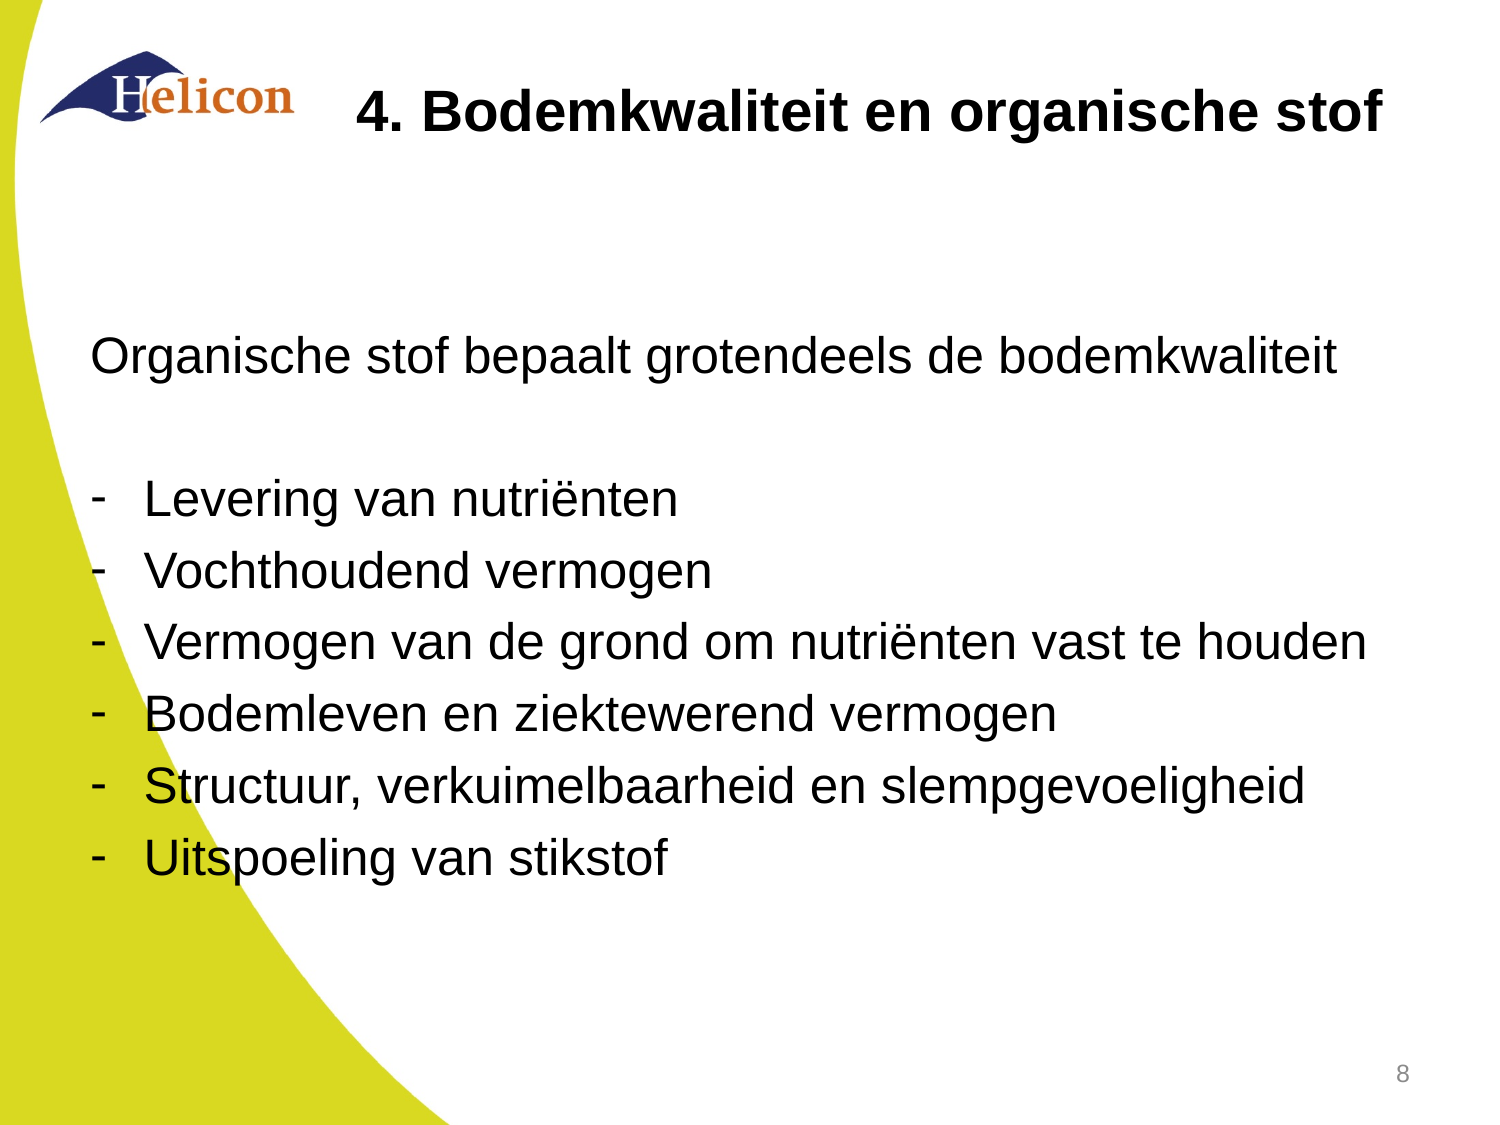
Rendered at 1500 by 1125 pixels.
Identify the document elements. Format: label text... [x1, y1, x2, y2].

list Organische stof bepaalt grotendeels de bodemkwaliteit Levering van nutriënten Vochthoudend vermogen Vermogen van de grond om nutriënten vast te houden Bodemleven en ziektewerend vermogen Structuur, verkuimelbaarheid en slempgevoeligheid Uitspoeling van stikstof [75, 314, 1400, 990]
picture [0, 0, 1500, 1125]
slide_number 8 [1074, 1042, 1425, 1103]
title 4. Bodemkwaliteit en organische stof [324, 54, 1415, 161]
